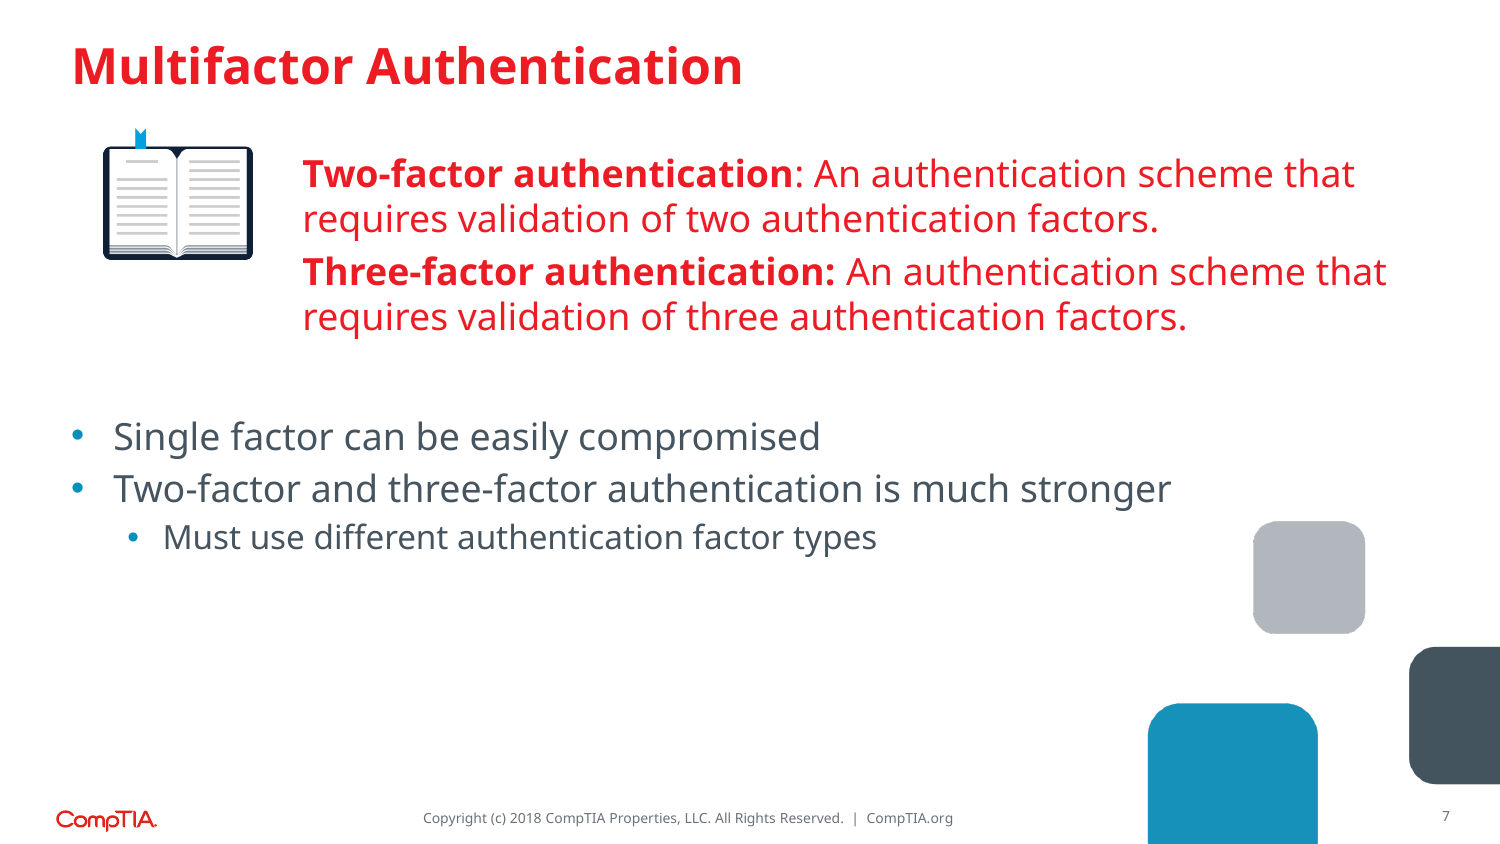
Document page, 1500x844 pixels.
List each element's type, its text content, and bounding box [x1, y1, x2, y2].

list Single factor can be easily compromised Two-factor and three-factor authentication is much stronger Must use different authentication factor types [56, 405, 1444, 768]
title Multifactor Authentication [56, 12, 1350, 117]
list Two-factor authentication: An authentication scheme that requires validation of two authentication factors. Three-factor authentication: An authentication scheme that requires validation of three authentication factors. [287, 142, 1425, 237]
picture [1138, 515, 1500, 844]
picture [103, 128, 253, 260]
slide_number 7 [1407, 800, 1450, 835]
